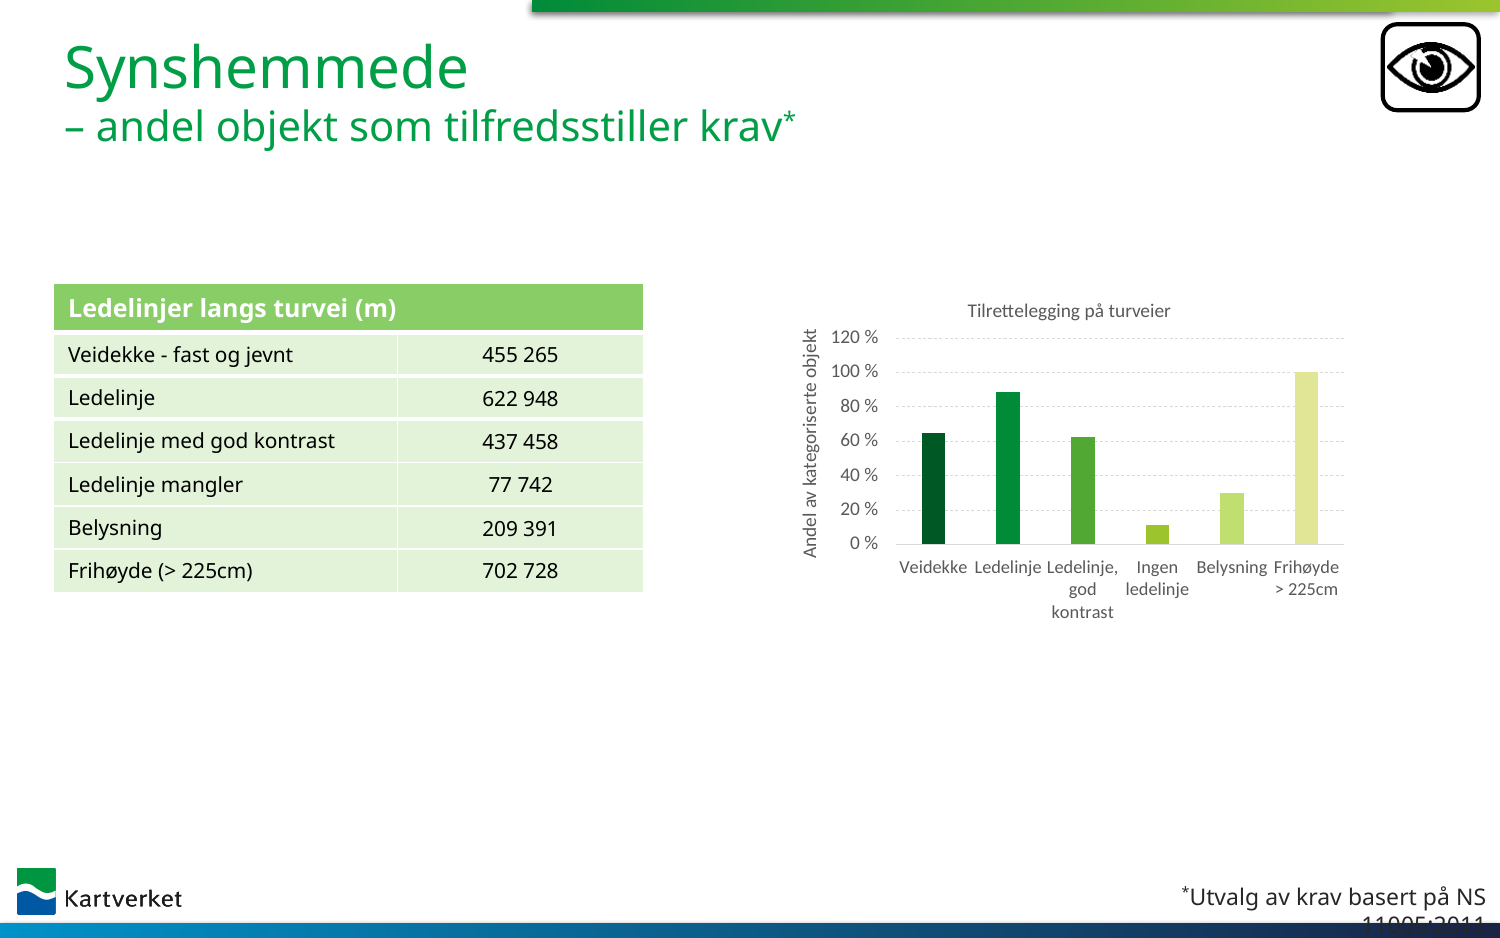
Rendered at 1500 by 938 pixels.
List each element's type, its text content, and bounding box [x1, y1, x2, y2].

table_cell 209 391 [398, 507, 643, 548]
text_box Synshemmede – andel objekt som tilfredsstiller krav* [49, 24, 1431, 158]
table_cell 702 728 [398, 550, 643, 592]
table_cell Veidekke - fast og jevnt [54, 335, 397, 374]
table_cell 437 458 [398, 421, 643, 462]
table_cell Frihøyde (> 225cm) [54, 550, 397, 592]
table_header Ledelinjer langs turvei (m) [54, 284, 643, 330]
table_cell Ledelinje mangler [54, 463, 397, 505]
picture [791, 291, 1348, 630]
table_cell 622 948 [398, 378, 643, 417]
table_cell Belysning [54, 507, 397, 548]
text_box *Utvalg av krav basert på NS 11005:2011 [1068, 873, 1500, 938]
table_cell 77 742 [398, 463, 643, 505]
table_cell Ledelinje med god kontrast [54, 421, 397, 462]
table_cell 455 265 [398, 335, 643, 374]
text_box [1382, 24, 1480, 111]
table_cell Ledelinje [54, 378, 397, 417]
